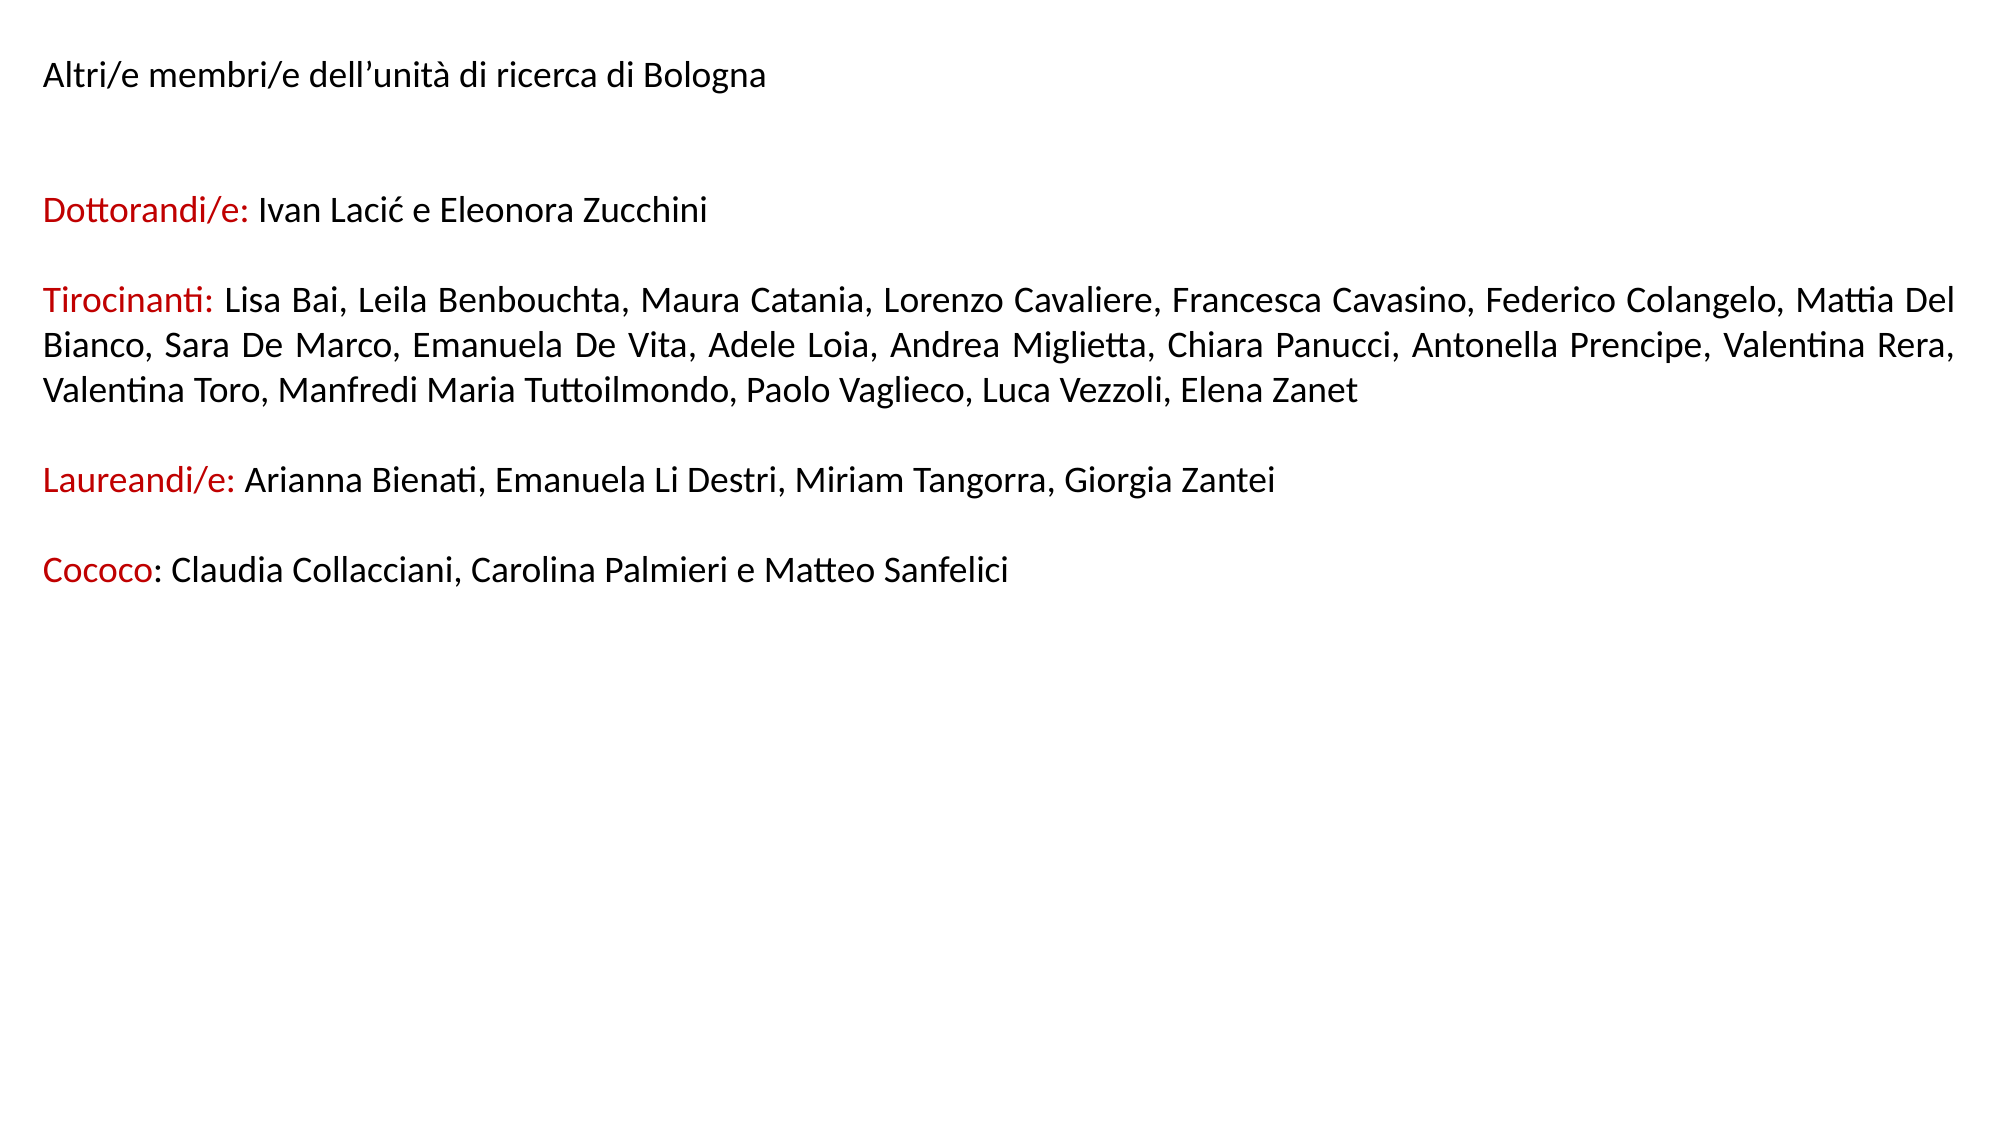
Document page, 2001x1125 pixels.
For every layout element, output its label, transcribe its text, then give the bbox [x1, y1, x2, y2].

text_box Altri/e membri/e dell’unità di ricerca di Bologna Dottorandi/e: Ivan Lacić e Eleonora Zucchini Tirocinanti: Lisa Bai, Leila Benbouchta, Maura Catania, Lorenzo Cavaliere, Francesca Cavasino, Federico Colangelo, Mattia Del Bianco, Sara De Marco, Emanuela De Vita, Adele Loia, Andrea Miglietta, Chiara Panucci, Antonella Prencipe, Valentina Rera, Valentina Toro, Manfredi Maria Tuttoilmondo, Paolo Vaglieco, Luca Vezzoli, Elena Zanet Laureandi/e: Arianna Bienati, Emanuela Li Destri, Miriam Tangorra, Giorgia Zantei Cococo: Claudia Collacciani, Carolina Palmieri e Matteo Sanfelici [28, 42, 1972, 643]
